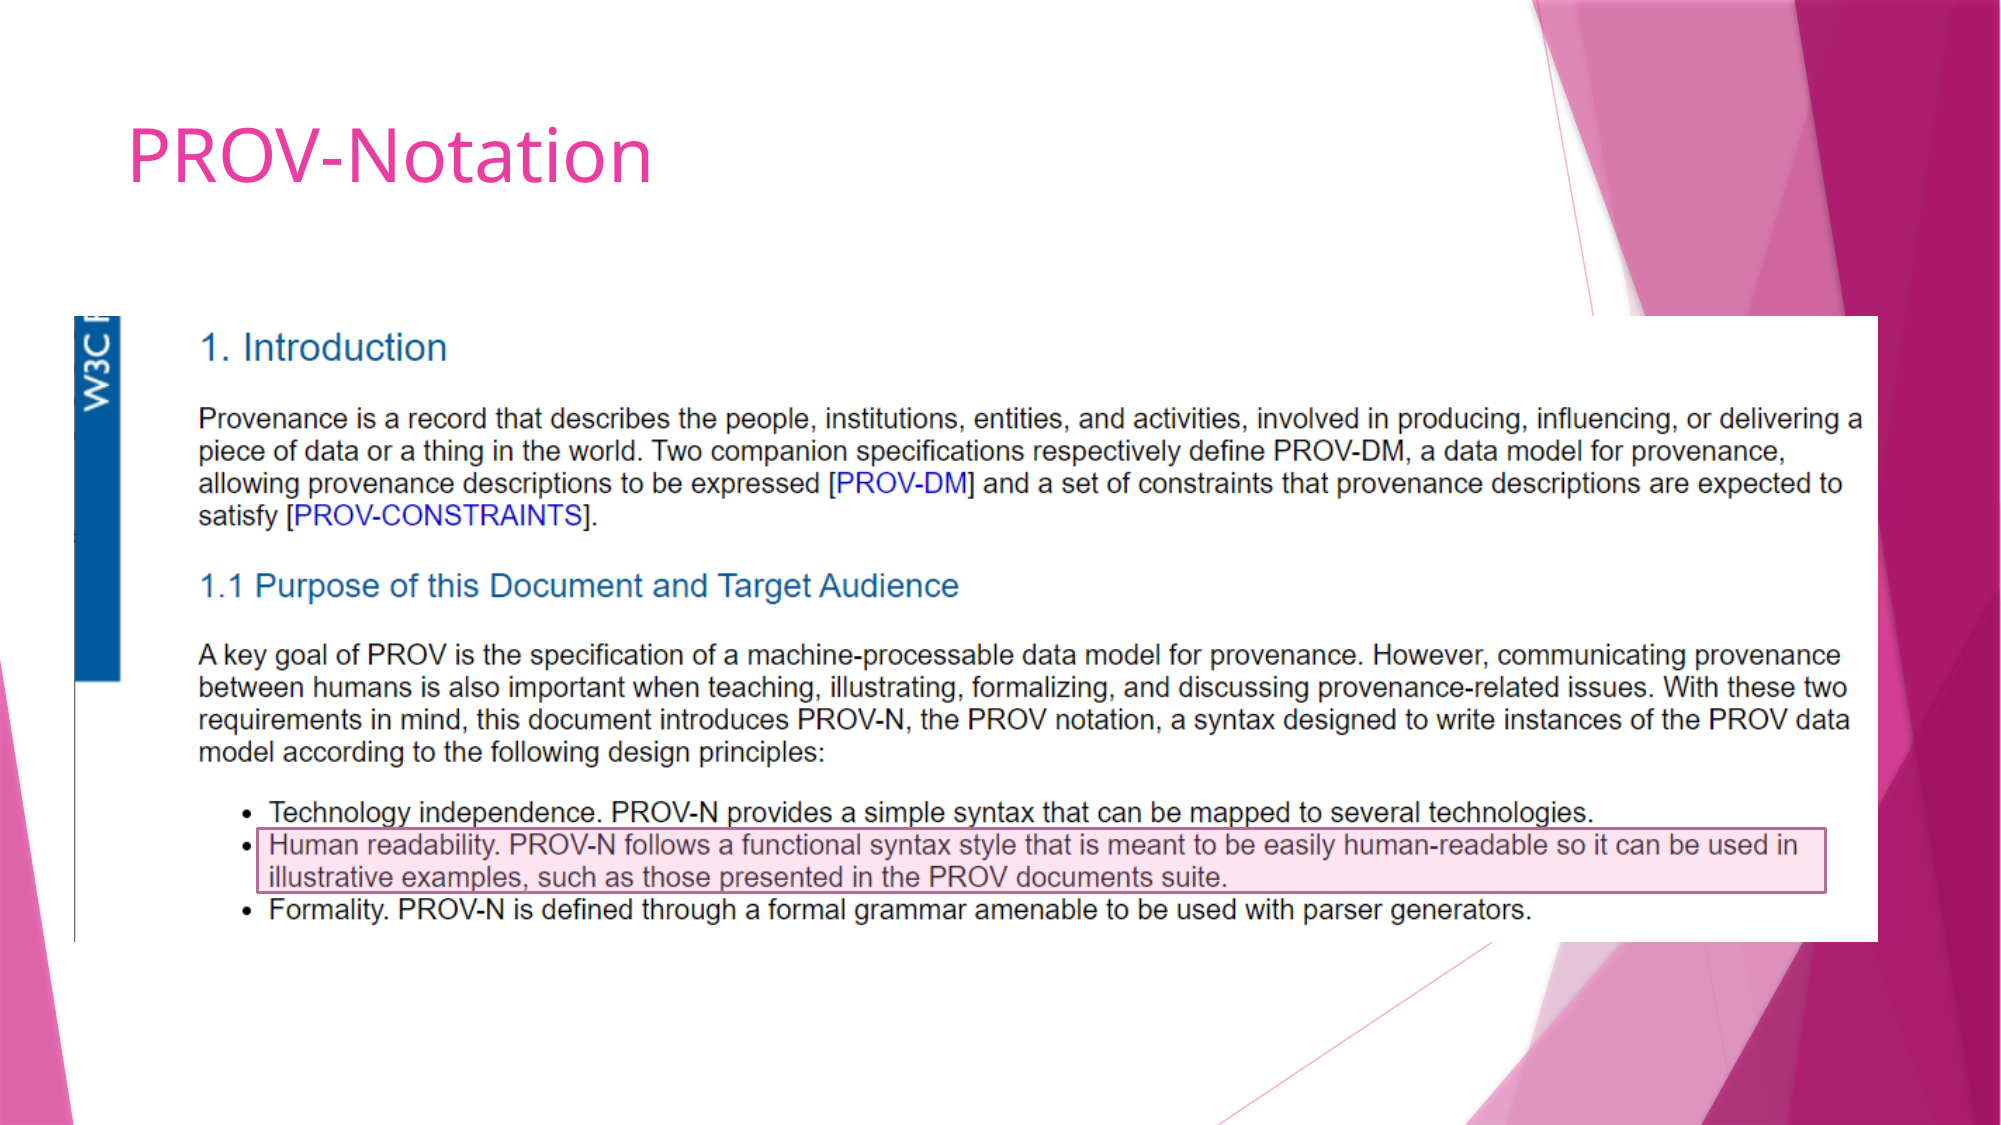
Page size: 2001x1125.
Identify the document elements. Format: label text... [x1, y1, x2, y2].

title PROV-Notation [111, 99, 1522, 316]
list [73, 316, 1879, 943]
